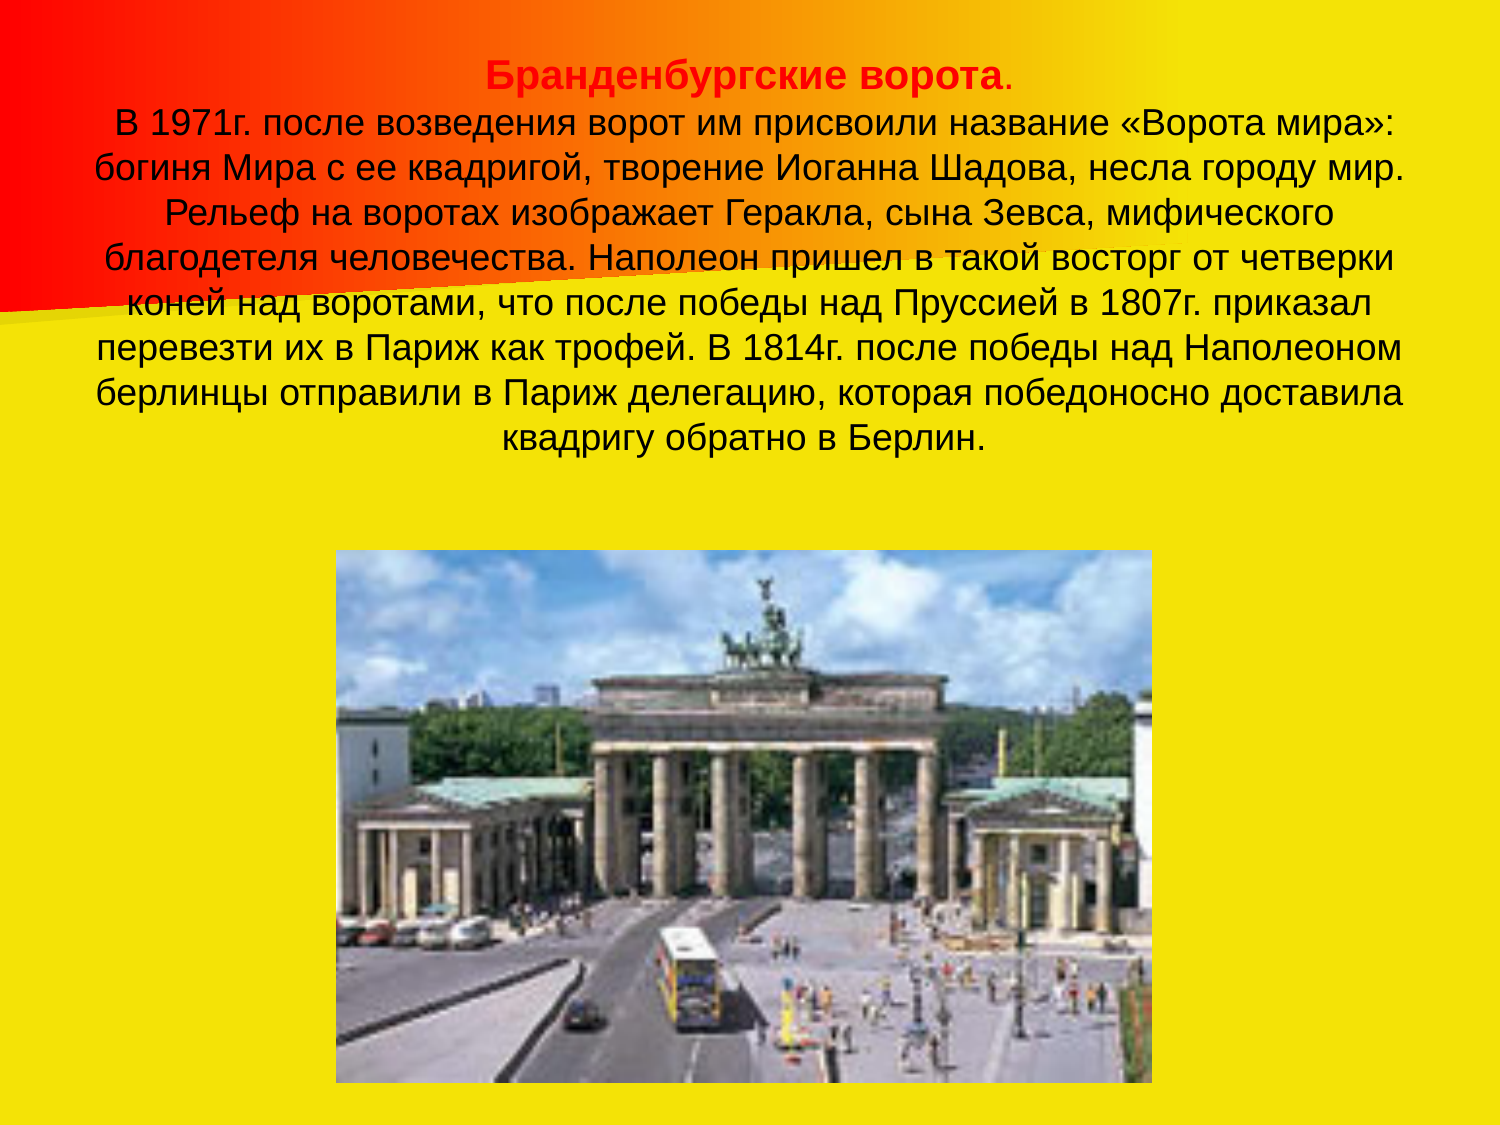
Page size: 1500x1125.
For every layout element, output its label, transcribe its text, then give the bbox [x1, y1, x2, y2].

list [336, 550, 1152, 1083]
text_box Бранденбургские ворота. В 1971г. после возведения ворот им присвоили название «Ворота мира»: богиня Мира с ее квадригой, творение Иоганна Шадова, несла городу мир. Рельеф на воротах изображает Геракла, сына Зевса, мифического благодетеля человечества. Наполеон пришел в такой восторг от четверки коней над воротами, что после победы над Пруссией в 1807г. приказал перевезти их в Париж как трофей. В 1814г. после победы над Наполеоном берлинцы отправили в Париж делегацию, которая победоносно доставила квадригу обратно в Берлин. [41, 40, 1459, 466]
